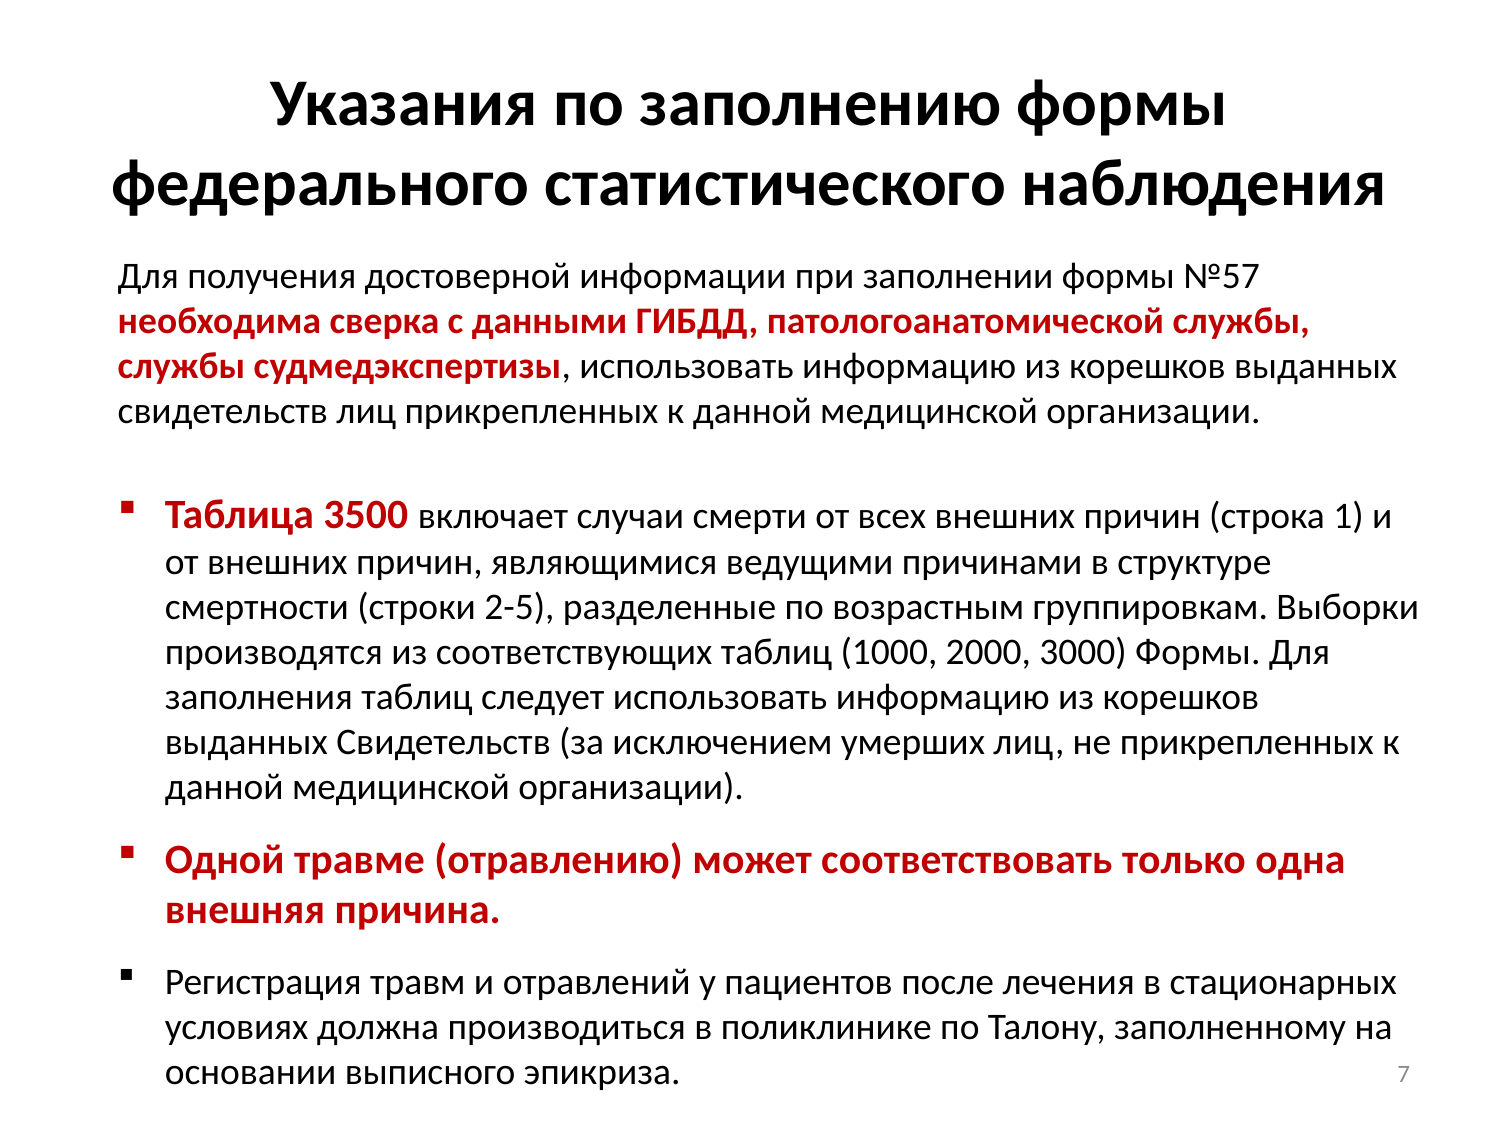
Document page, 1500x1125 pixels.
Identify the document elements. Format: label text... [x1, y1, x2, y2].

text_box Таблица 3500 включает случаи смерти от всех внешних причин (строка 1) и от внешних причин, являющимися ведущими причинами в структуре смертности (строки 2-5), разделенные по возрастным группировкам. Выборки производятся из соответствующих таблиц (1000, 2000, 3000) Формы. Для заполнения таблиц следует использовать информацию из корешков выданных Свидетельств (за исключением умерших лиц, не прикрепленных к данной медицинской организации). Одной травме (отравлению) может соответствовать только одна внешняя причина. Регистрация травм и отравлений у пациентов после лечения в стационарных условиях должна производиться в поликлинике по Талону, заполненному на основании выписного эпикриза. [103, 479, 1438, 1100]
text_box Для получения достоверной информации при заполнении формы №57 необходима сверка с данными ГИБДД, патологоанатомической службы, службы судмедэкспертизы, использовать информацию из корешков выданных свидетельств лиц прикрепленных к данной медицинской организации. [102, 243, 1435, 439]
title Указания по заполнению формы федерального статистического наблюдения [75, 45, 1425, 233]
